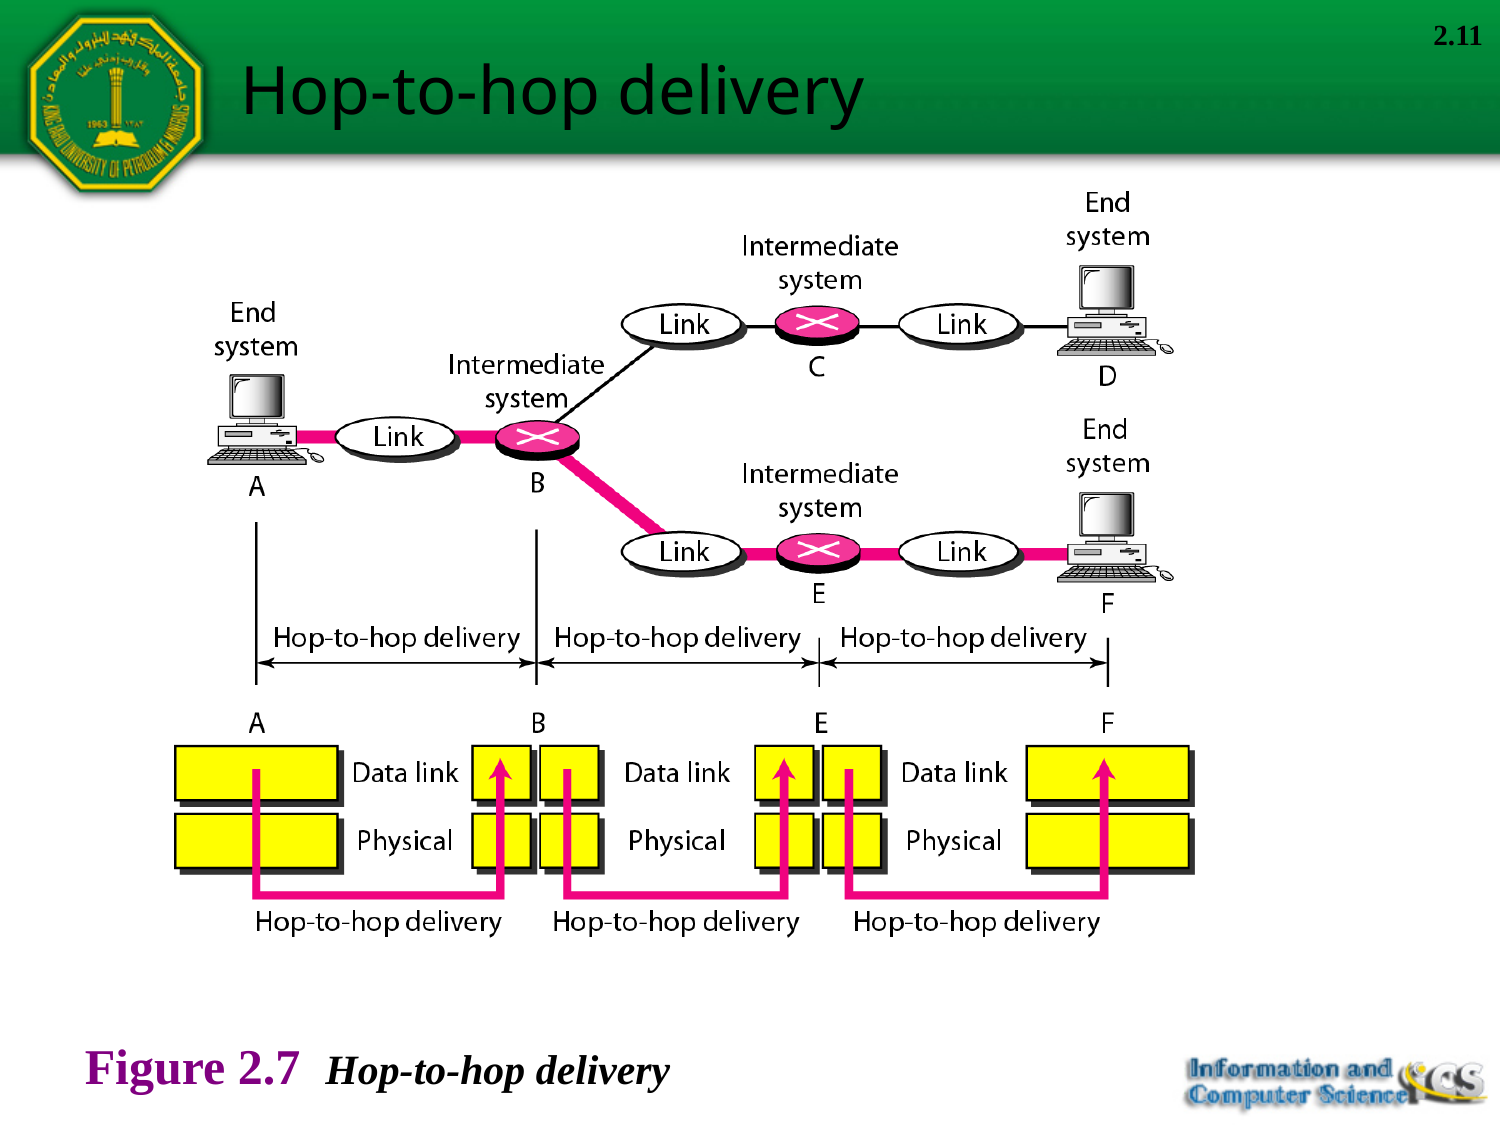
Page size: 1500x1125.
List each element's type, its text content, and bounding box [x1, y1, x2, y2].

text_box Figure 2.7 Hop-to-hop delivery [69, 1027, 686, 1102]
title Hop-to-hop delivery [225, 24, 1475, 150]
picture [0, 0, 1500, 1125]
slide_number 2.11 [1400, 4, 1498, 65]
